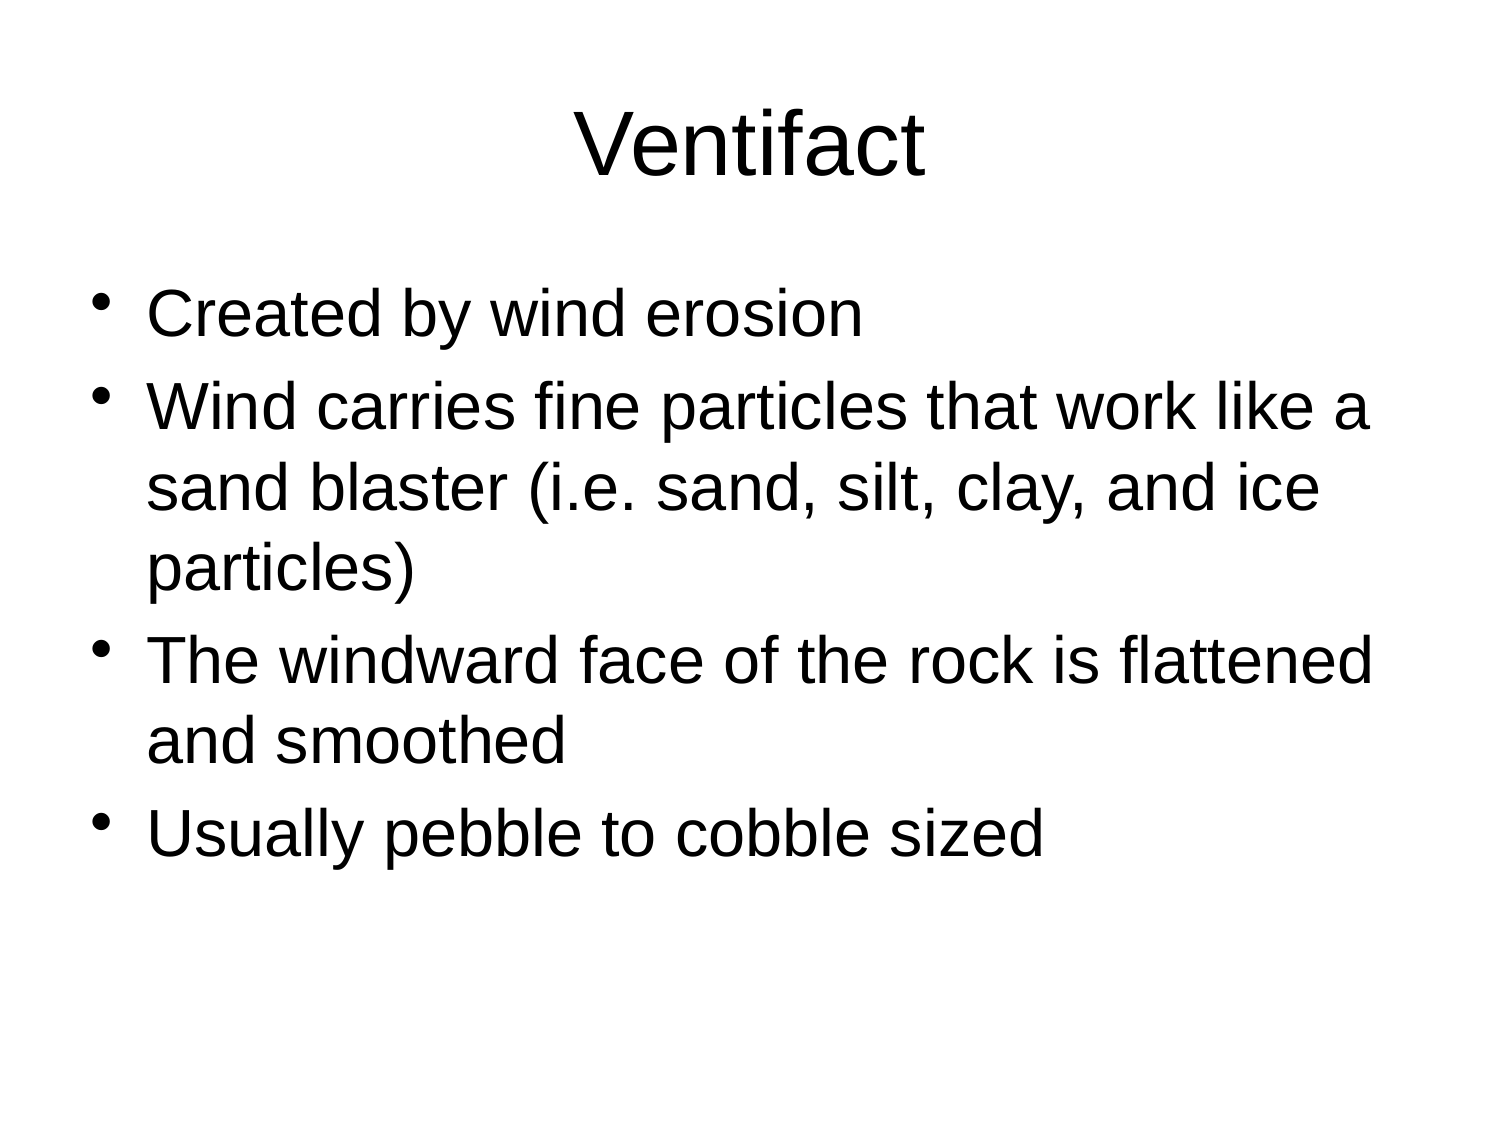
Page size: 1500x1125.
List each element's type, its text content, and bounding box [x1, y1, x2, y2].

title Ventifact [74, 44, 1426, 233]
list Created by wind erosion Wind carries fine particles that work like a sand blaster (i.e. sand, silt, clay, and ice particles) The windward face of the rock is flattened and smoothed Usually pebble to cobble sized [74, 262, 1426, 1006]
